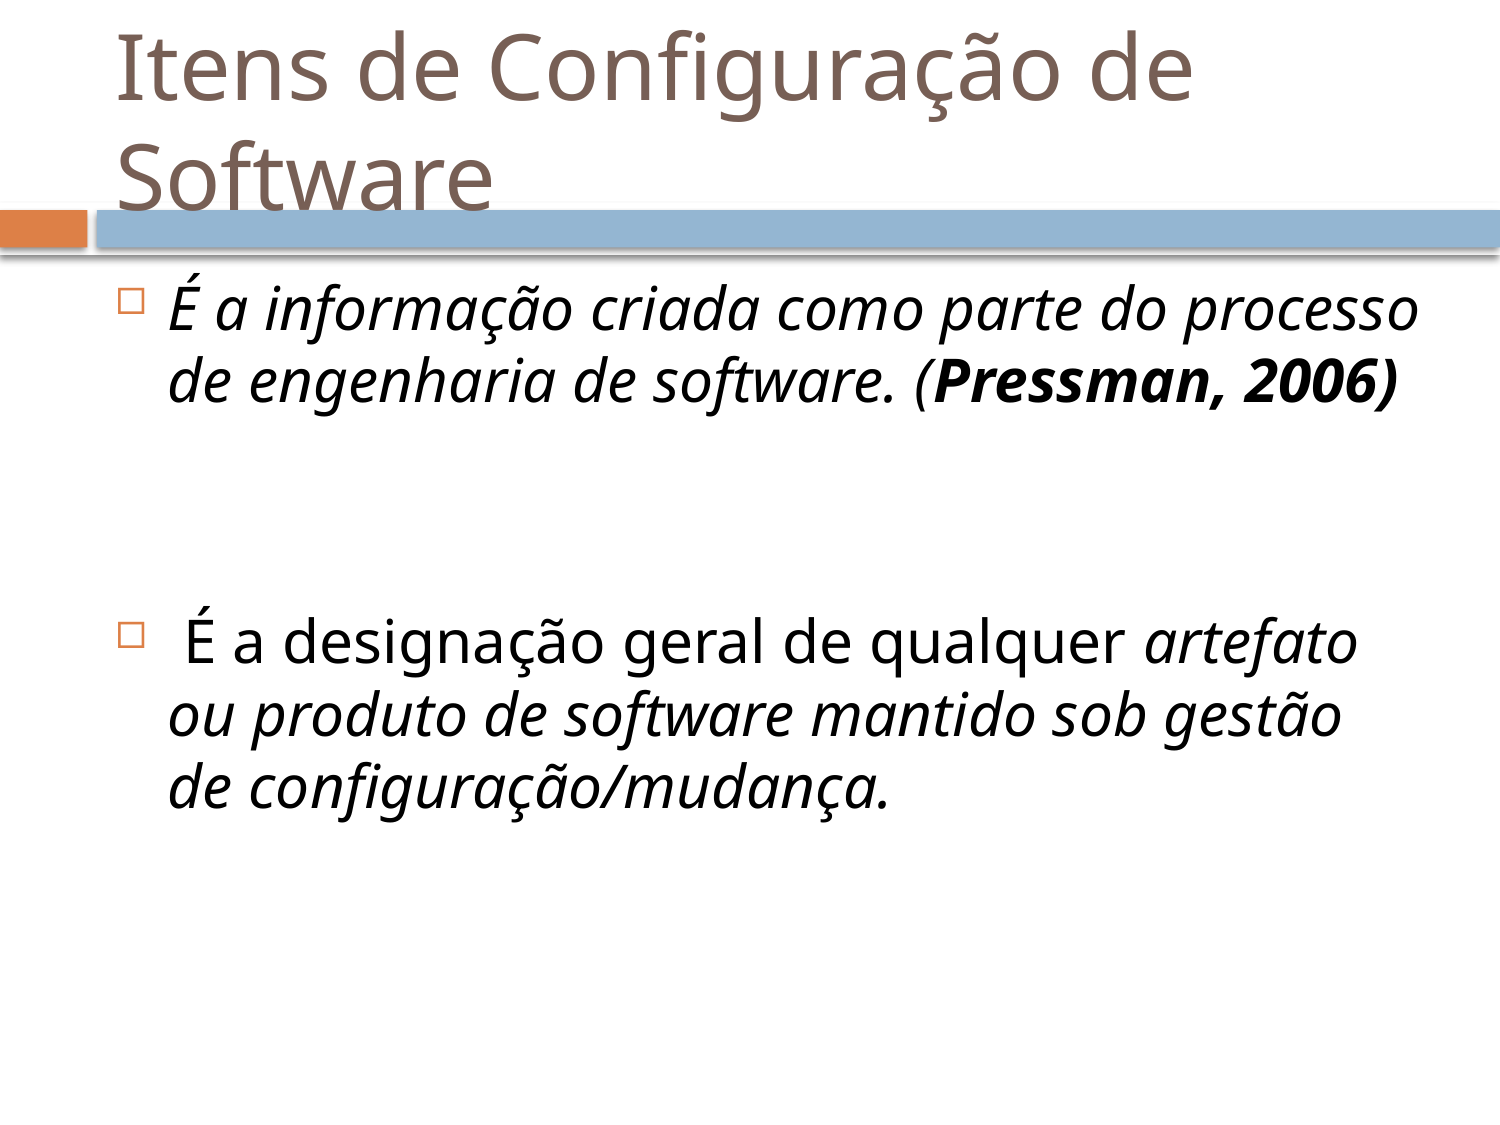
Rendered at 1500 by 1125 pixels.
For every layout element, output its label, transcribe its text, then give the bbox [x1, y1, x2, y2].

list É a informação criada como parte do processo de engenharia de software. (Pressman, 2006) É a designação geral de qualquer artefato ou produto de software mantido sob gestão de configuração/mudança. [100, 262, 1438, 1000]
title Itens de Configuração de Software [100, 37, 1438, 200]
